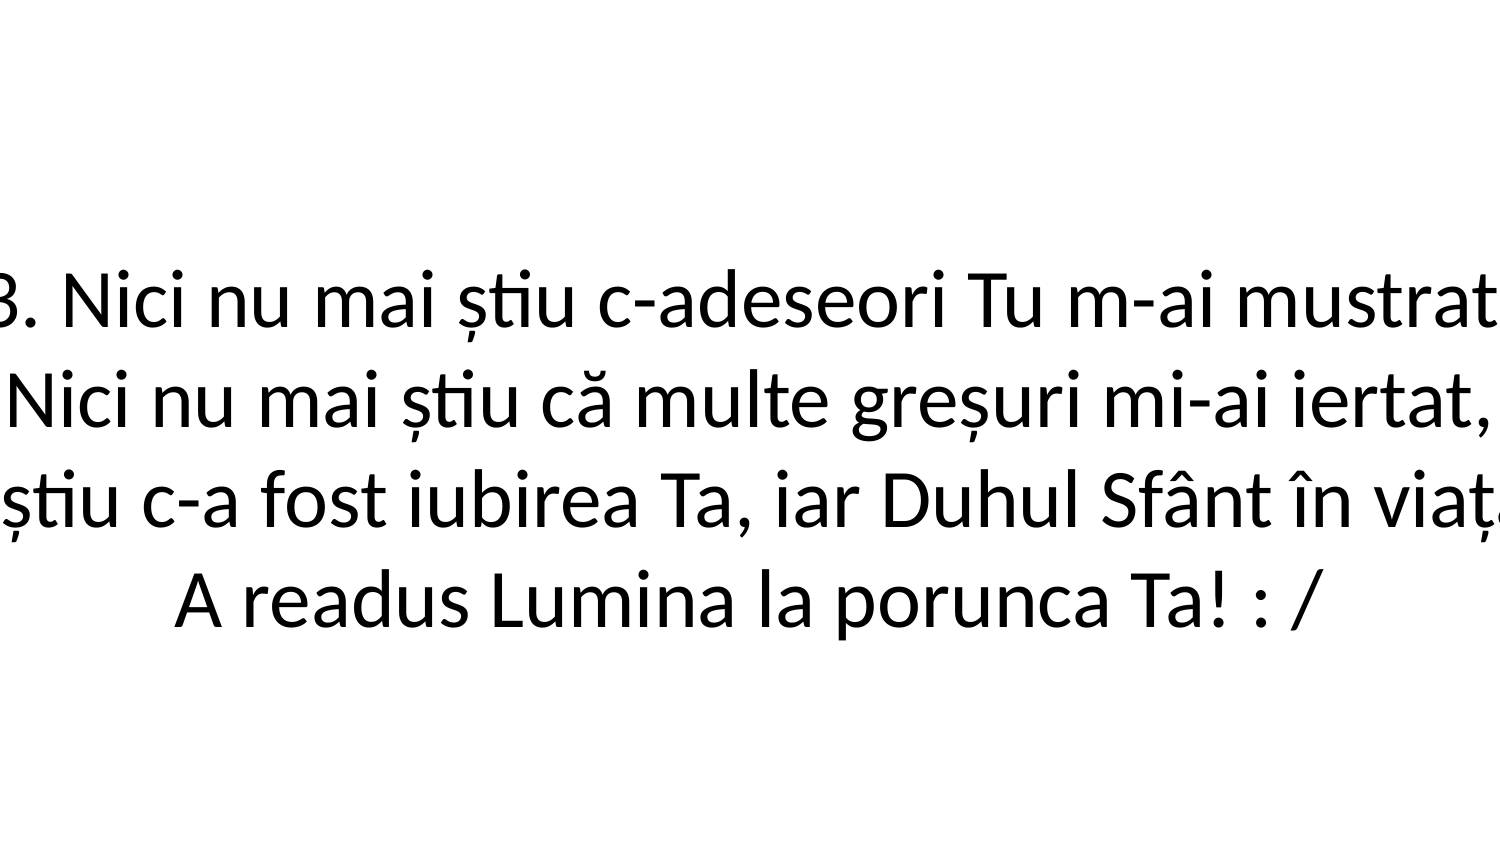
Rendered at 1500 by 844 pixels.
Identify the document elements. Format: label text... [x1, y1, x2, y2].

text_box 3. Nici nu mai știu c-adeseori Tu m-ai mustrat, Nici nu mai știu că multe greșuri mi-ai iertat, /: Dar, știu c-a fost iubirea Ta, iar Duhul Sfânt în viața mea, A readus Lumina la porunca Ta! : / [0, 192, 1500, 652]
